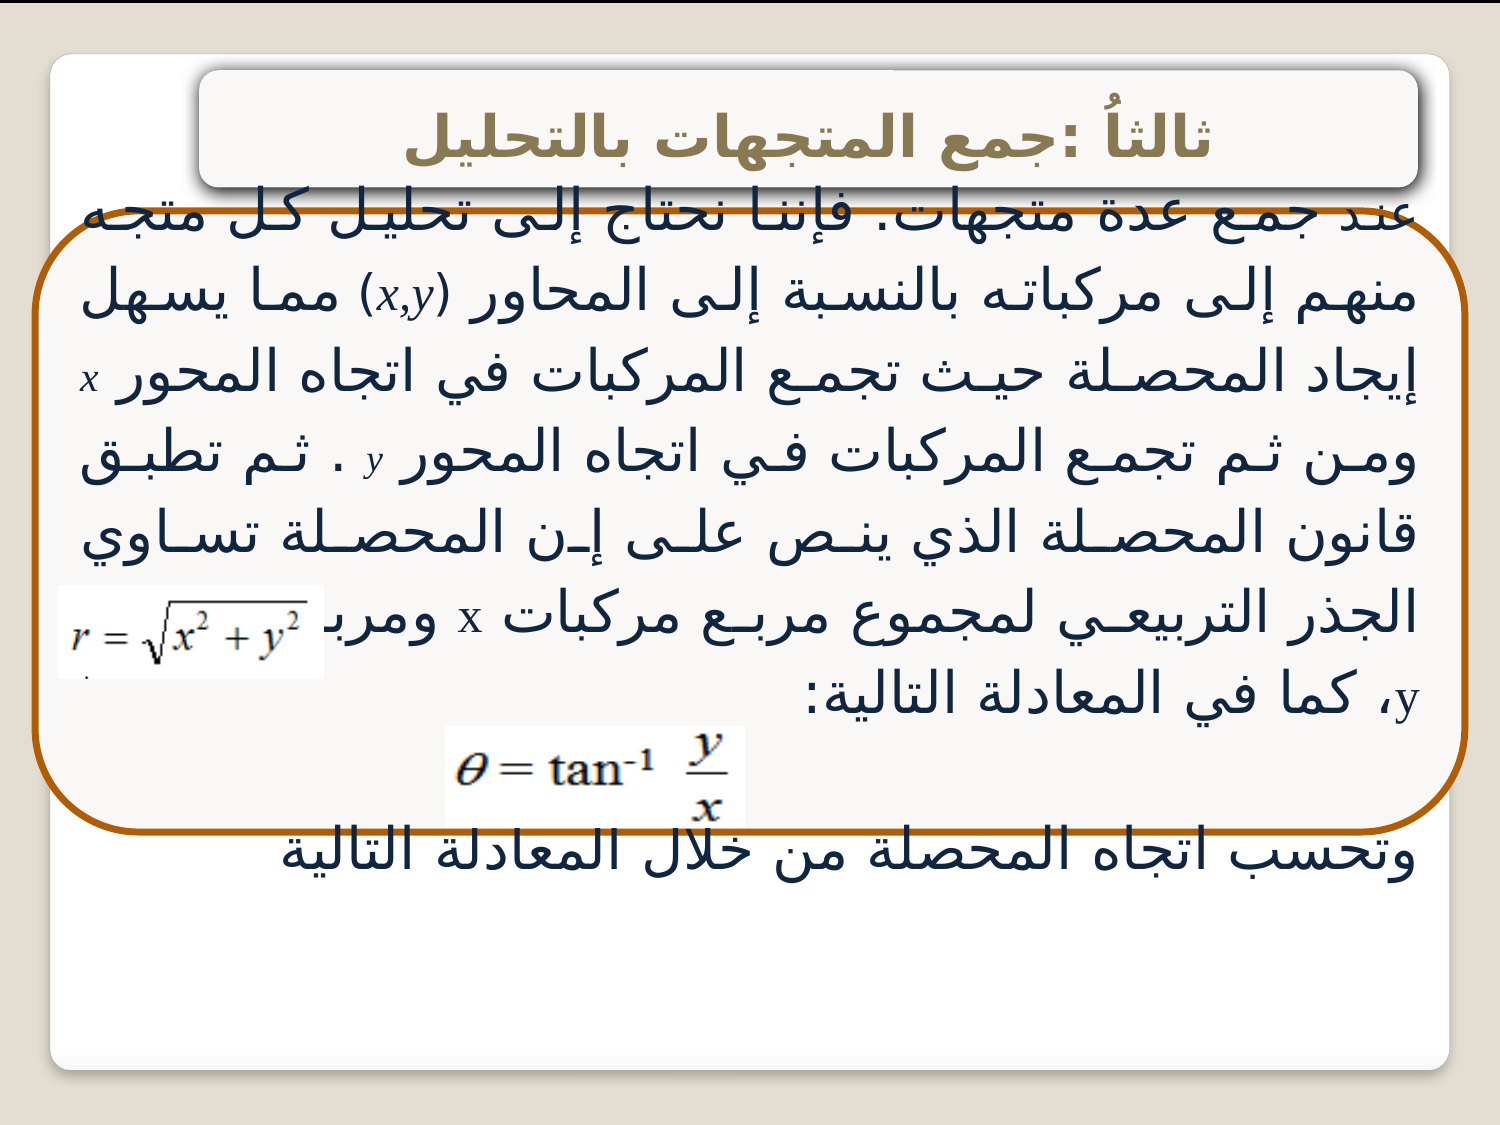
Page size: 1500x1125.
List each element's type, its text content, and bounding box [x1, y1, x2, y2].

picture [445, 726, 745, 828]
text_box ثالثاُ :جمع المتجهات بالتحليل [195, 66, 1422, 191]
text_box عند جمع عدة متجهات. فإننا نحتاج إلى تحليل كل متجه منهم إلى مركباته بالنسبة إلى المحاور (x,y) مما يسهل إيجاد المحصلة حيث تجمع المركبات في اتجاه المحور x ومن ثم تجمع المركبات في اتجاه المحور y . ثم تطبق قانون المحصلة الذي ينص على إن المحصلة تساوي الجذر التربيعي لمجموع مربع مركبات x ومربع مركبات y، كما في المعادلة التالية: وتحسب اتجاه المحصلة من خلال المعادلة التالية [31, 207, 1469, 836]
picture [58, 585, 324, 679]
